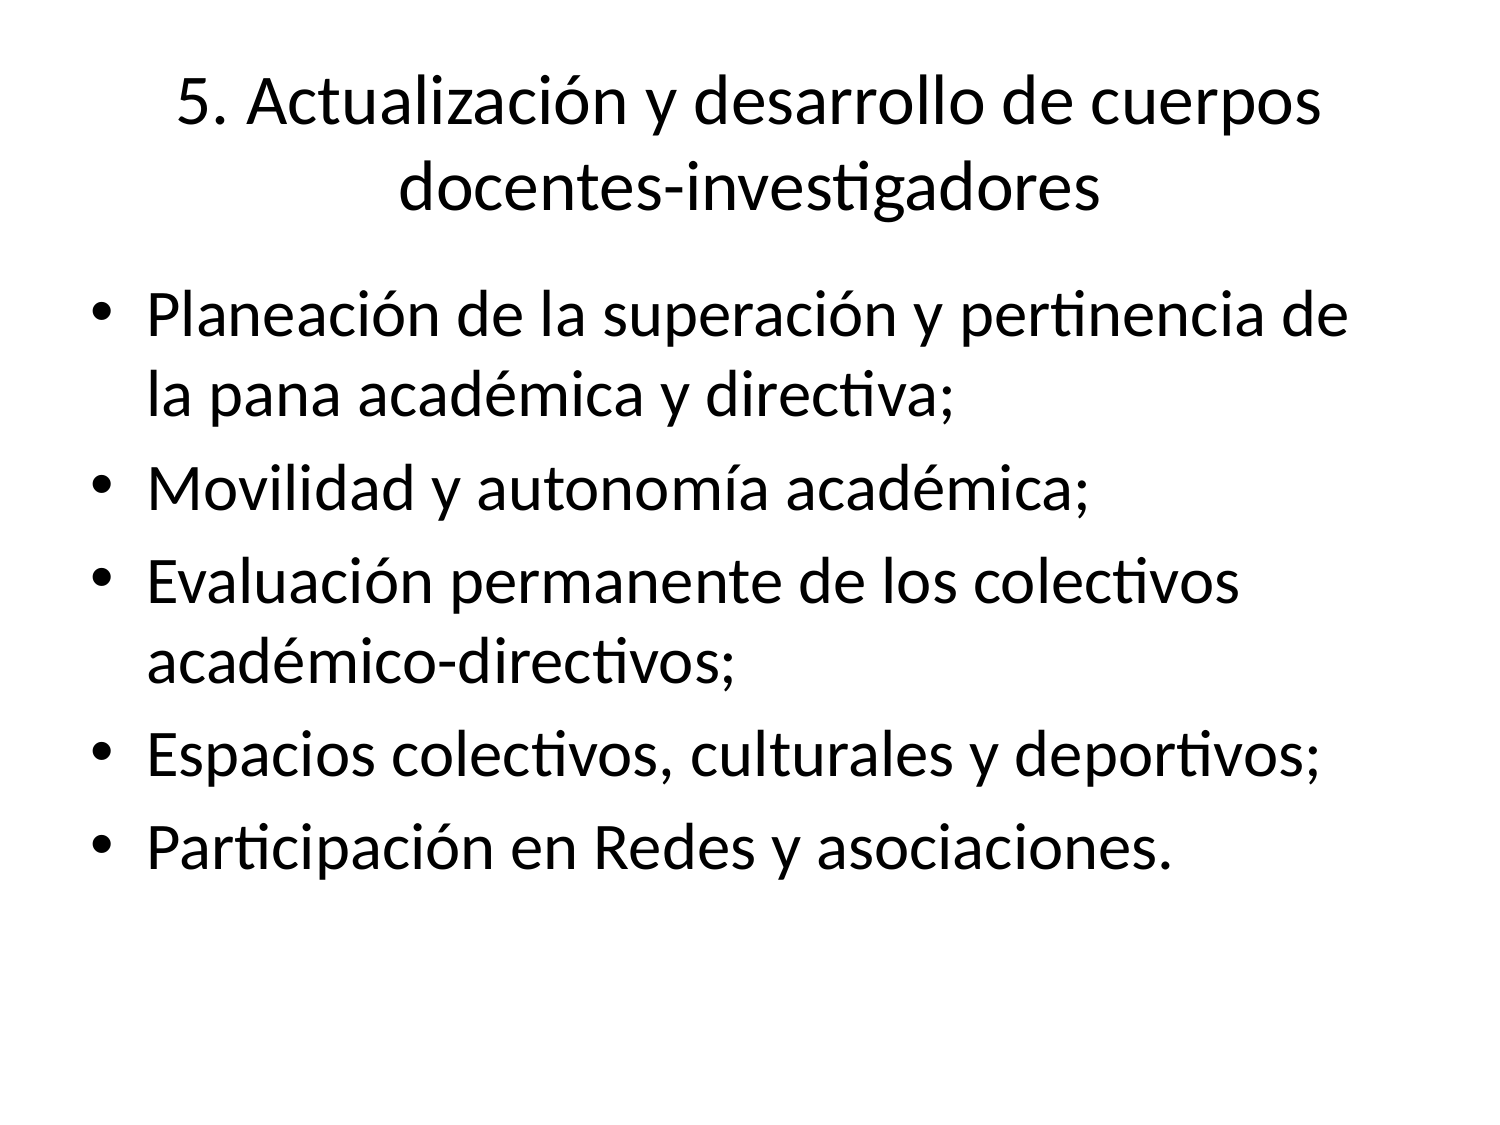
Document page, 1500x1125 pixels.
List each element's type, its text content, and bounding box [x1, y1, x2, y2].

list Planeación de la superación y pertinencia de la pana académica y directiva; Movilidad y autonomía académica; Evaluación permanente de los colectivos académico-directivos; Espacios colectivos, culturales y deportivos; Participación en Redes y asociaciones. [75, 262, 1425, 1005]
title 5. Actualización y desarrollo de cuerpos docentes-investigadores [75, 45, 1425, 233]
